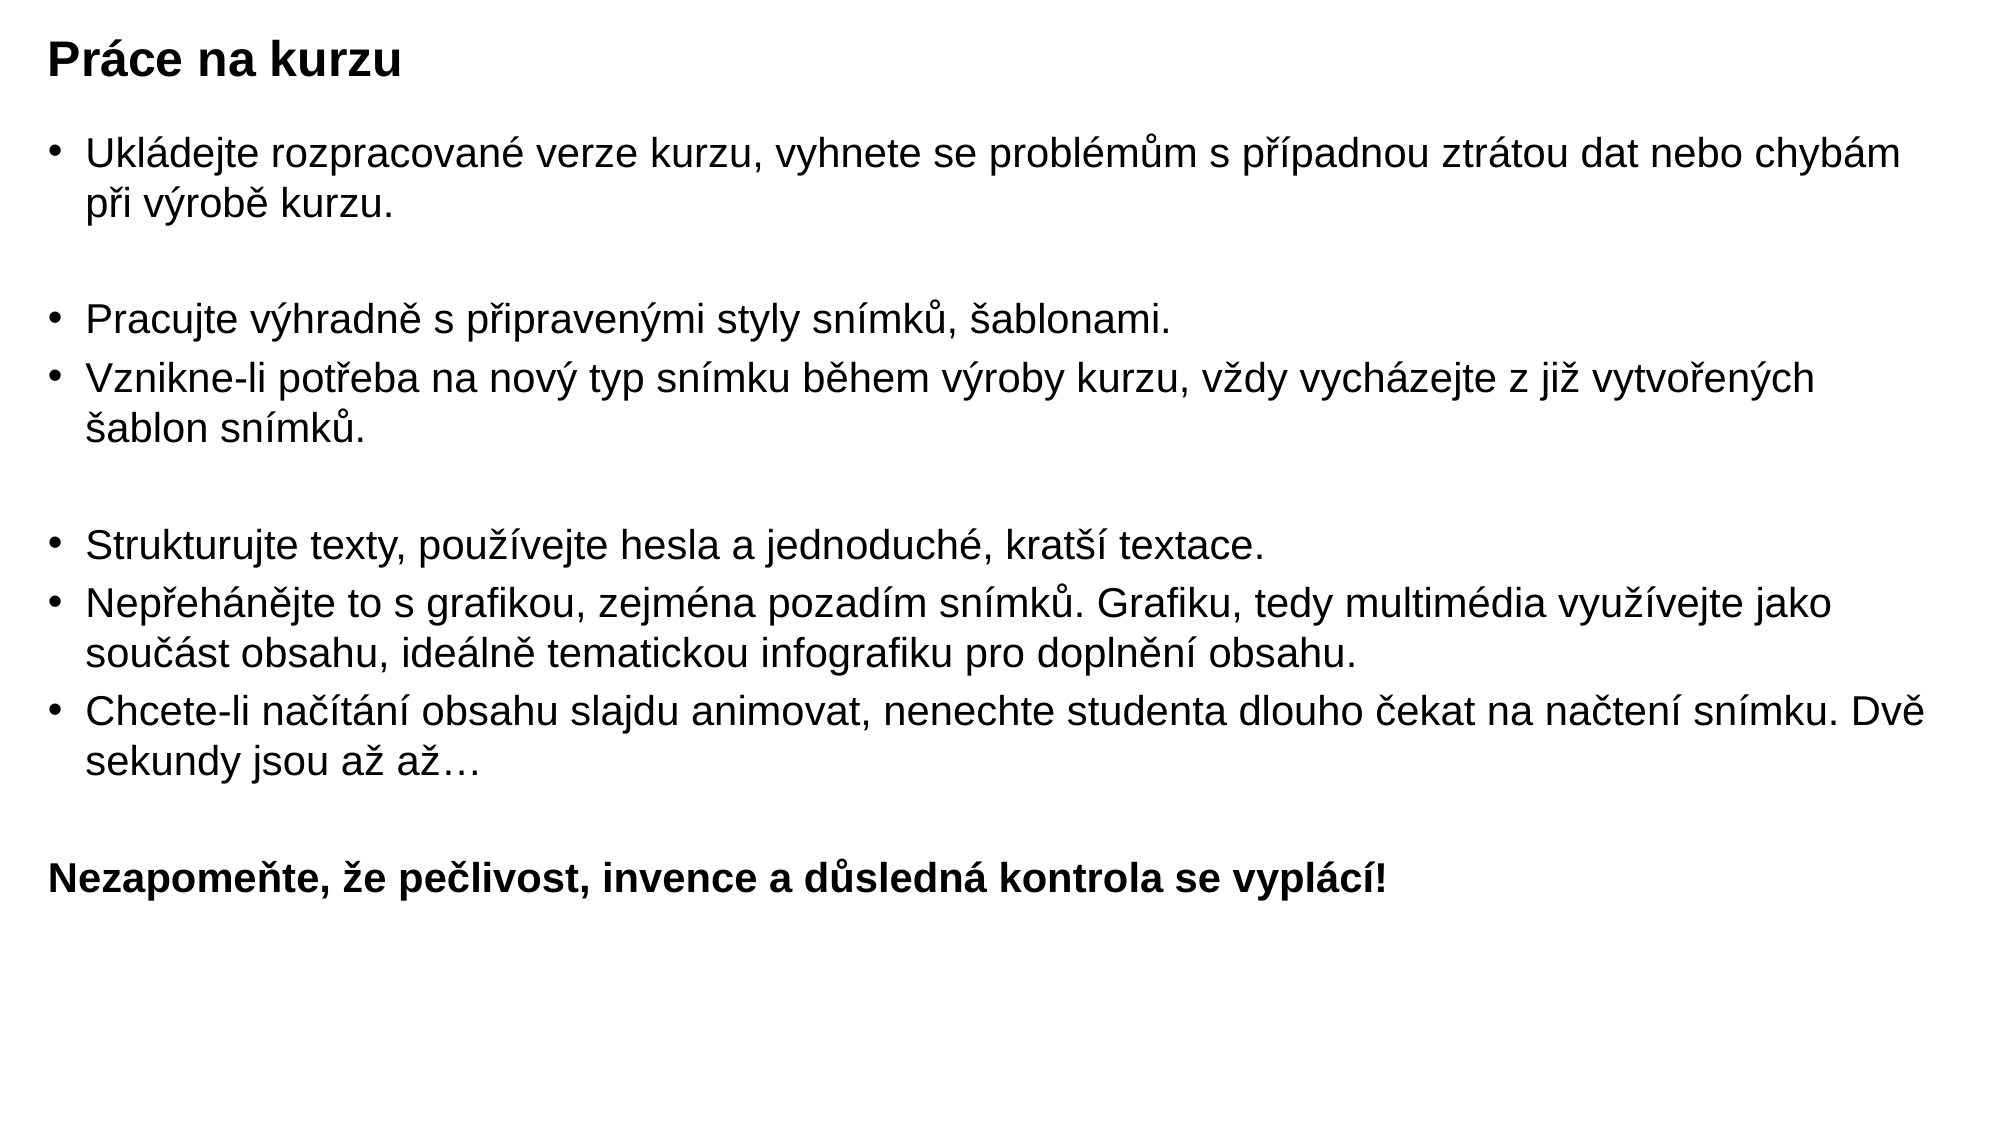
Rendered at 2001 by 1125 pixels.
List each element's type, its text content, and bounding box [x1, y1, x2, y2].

list Ukládejte rozpracované verze kurzu, vyhnete se problémům s případnou ztrátou dat nebo chybám při výrobě kurzu. Pracujte výhradně s připravenými styly snímků, šablonami. Vznikne-li potřeba na nový typ snímku během výroby kurzu, vždy vycházejte z již vytvořených šablon snímků. Strukturujte texty, používejte hesla a jednoduché, kratší textace. Nepřehánějte to s grafikou, zejména pozadím snímků. Grafiku, tedy multimédia využívejte jako součást obsahu, ideálně tematickou infografiku pro doplnění obsahu. Chcete-li načítání obsahu slajdu animovat, nenechte studenta dlouho čekat na načtení snímku. Dvě sekundy jsou až až… Nezapomeňte, že pečlivost, invence a důsledná kontrola se vyplácí! [33, 118, 1967, 1081]
title Práce na kurzu [33, 11, 1967, 110]
